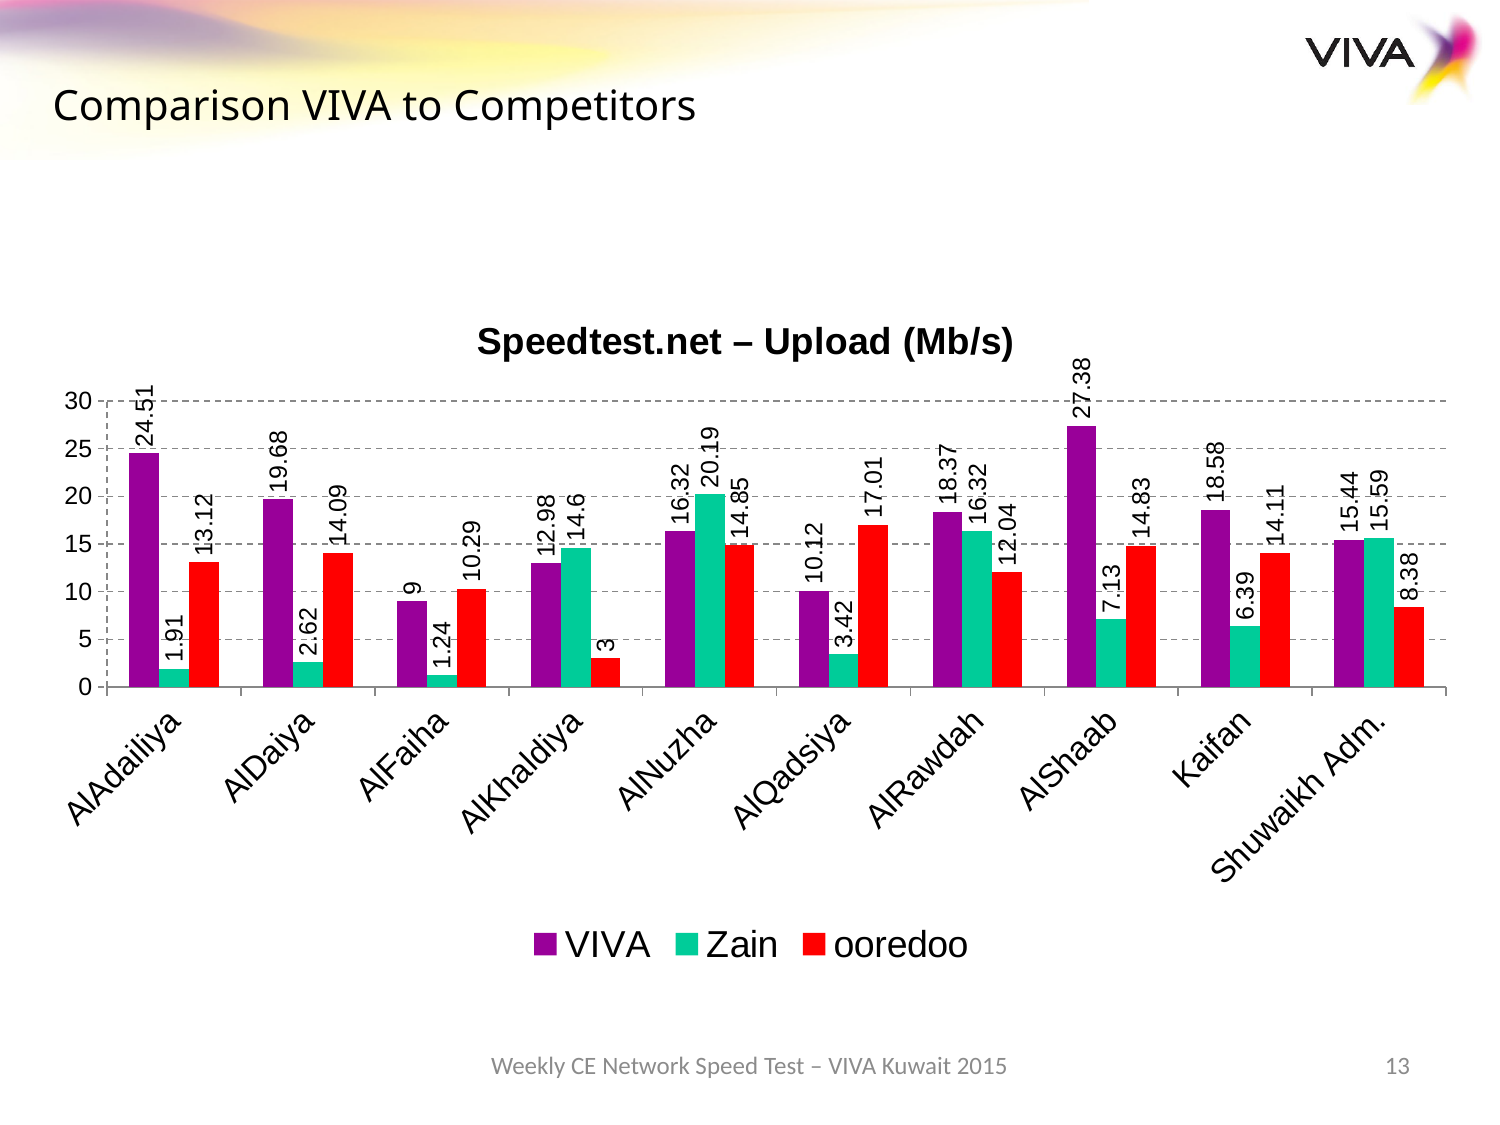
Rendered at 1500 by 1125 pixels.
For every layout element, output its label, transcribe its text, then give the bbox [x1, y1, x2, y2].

text_box 13 [1074, 1042, 1425, 1103]
picture [0, 0, 1089, 160]
text_box Weekly CE Network Speed Test – VIVA Kuwait 2015 [205, 1042, 1074, 1103]
chart [27, 287, 1476, 974]
text_box Comparison VIVA to Competitors [37, 24, 1278, 184]
picture [1300, 12, 1485, 105]
